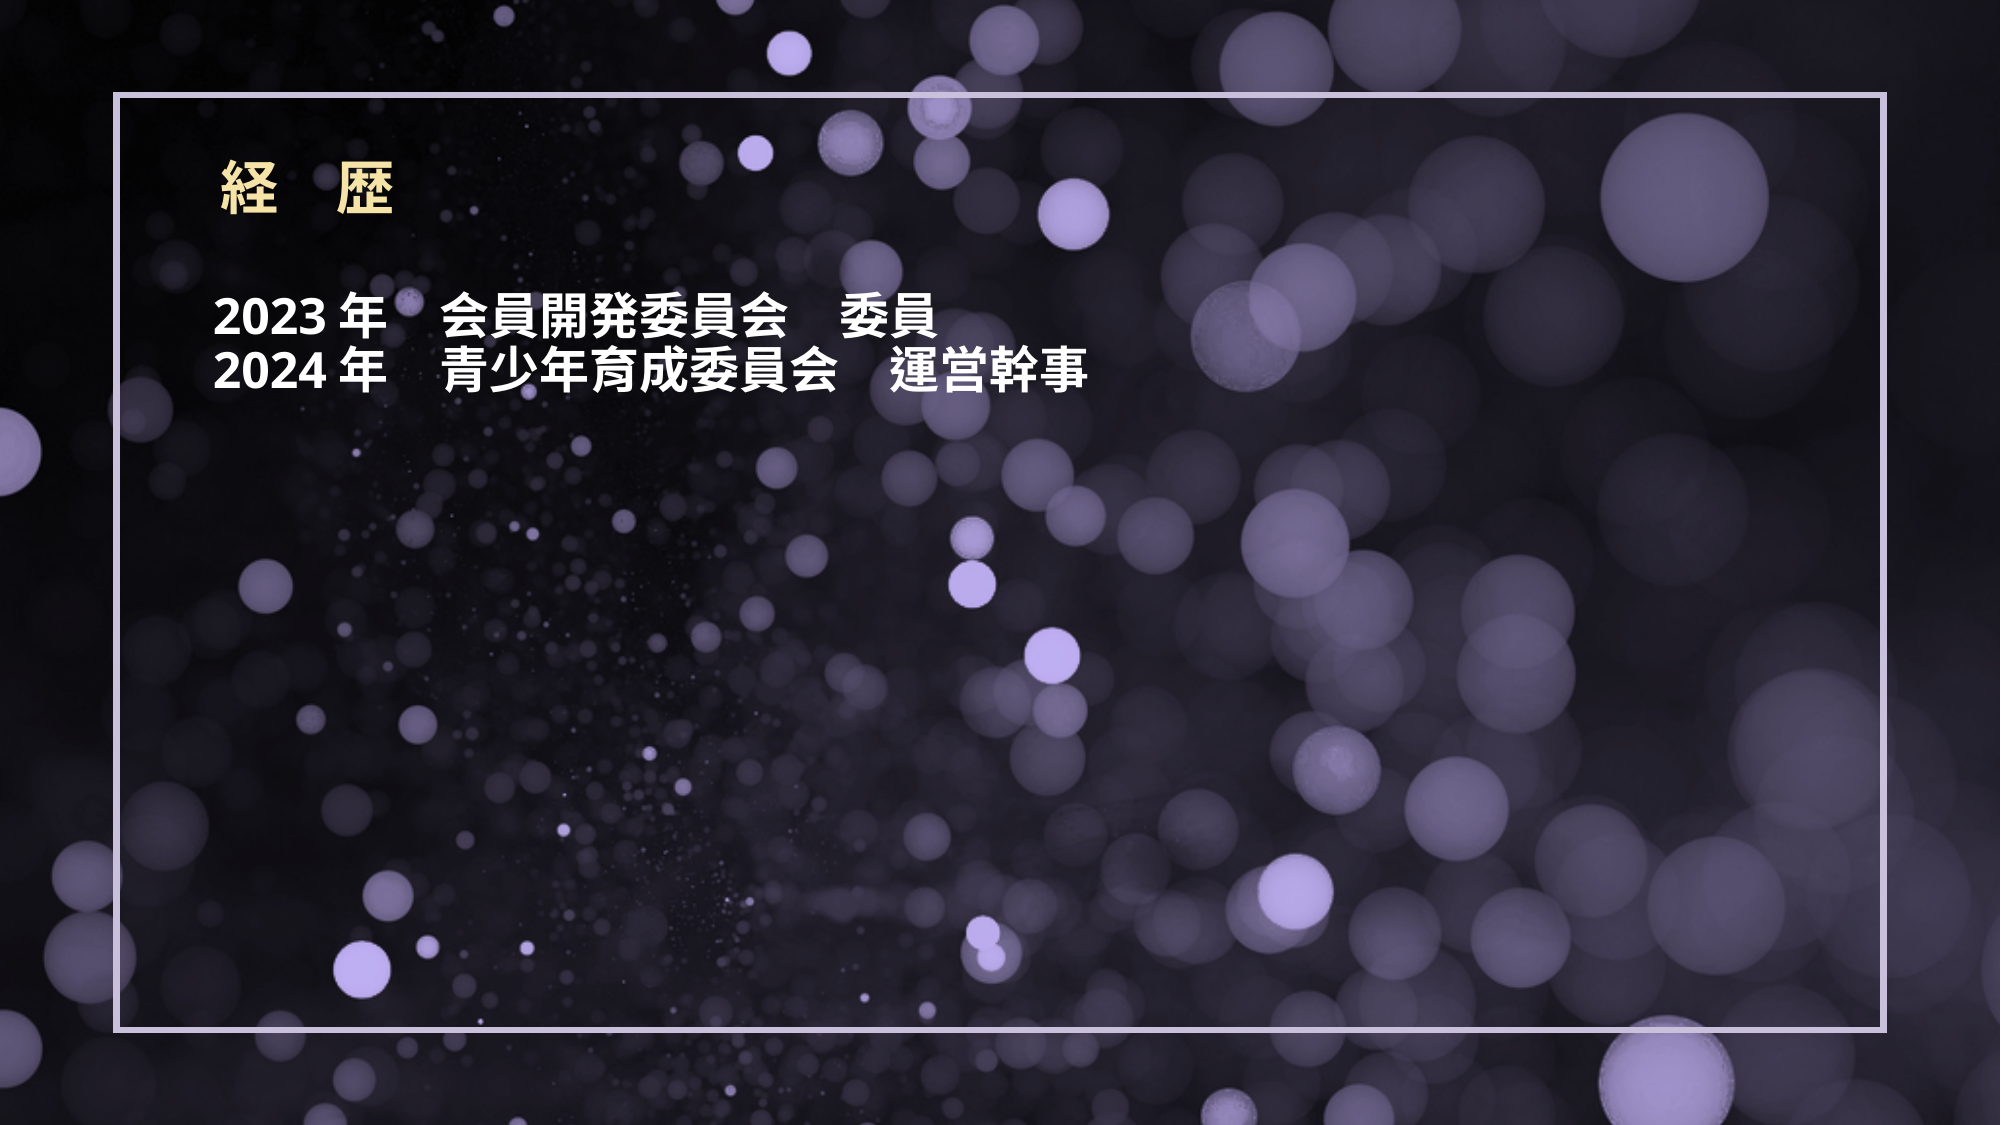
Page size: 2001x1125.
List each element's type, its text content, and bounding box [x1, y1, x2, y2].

list 経 歴 [205, 151, 970, 227]
title 2023年 会員開発委員会 委員 2024年 青少年育成委員会 運営幹事 [198, 246, 1742, 444]
